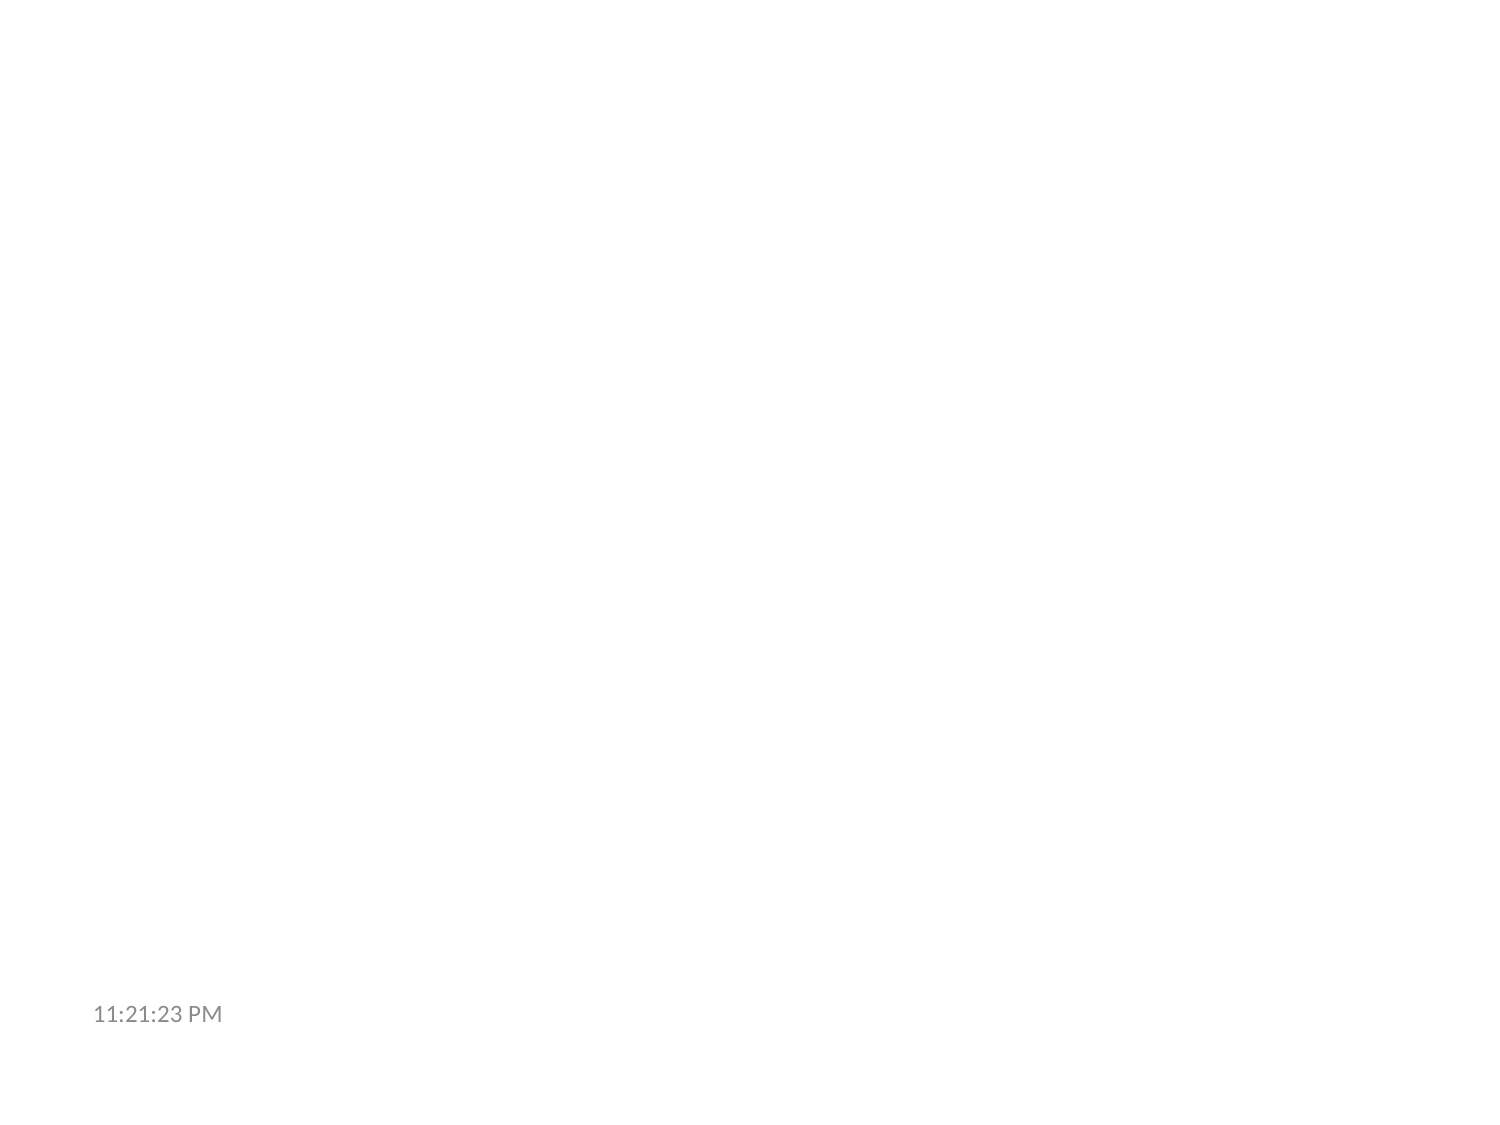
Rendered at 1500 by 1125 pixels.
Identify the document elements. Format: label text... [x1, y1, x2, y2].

text_box 3:35:09 PM [77, 982, 428, 1043]
